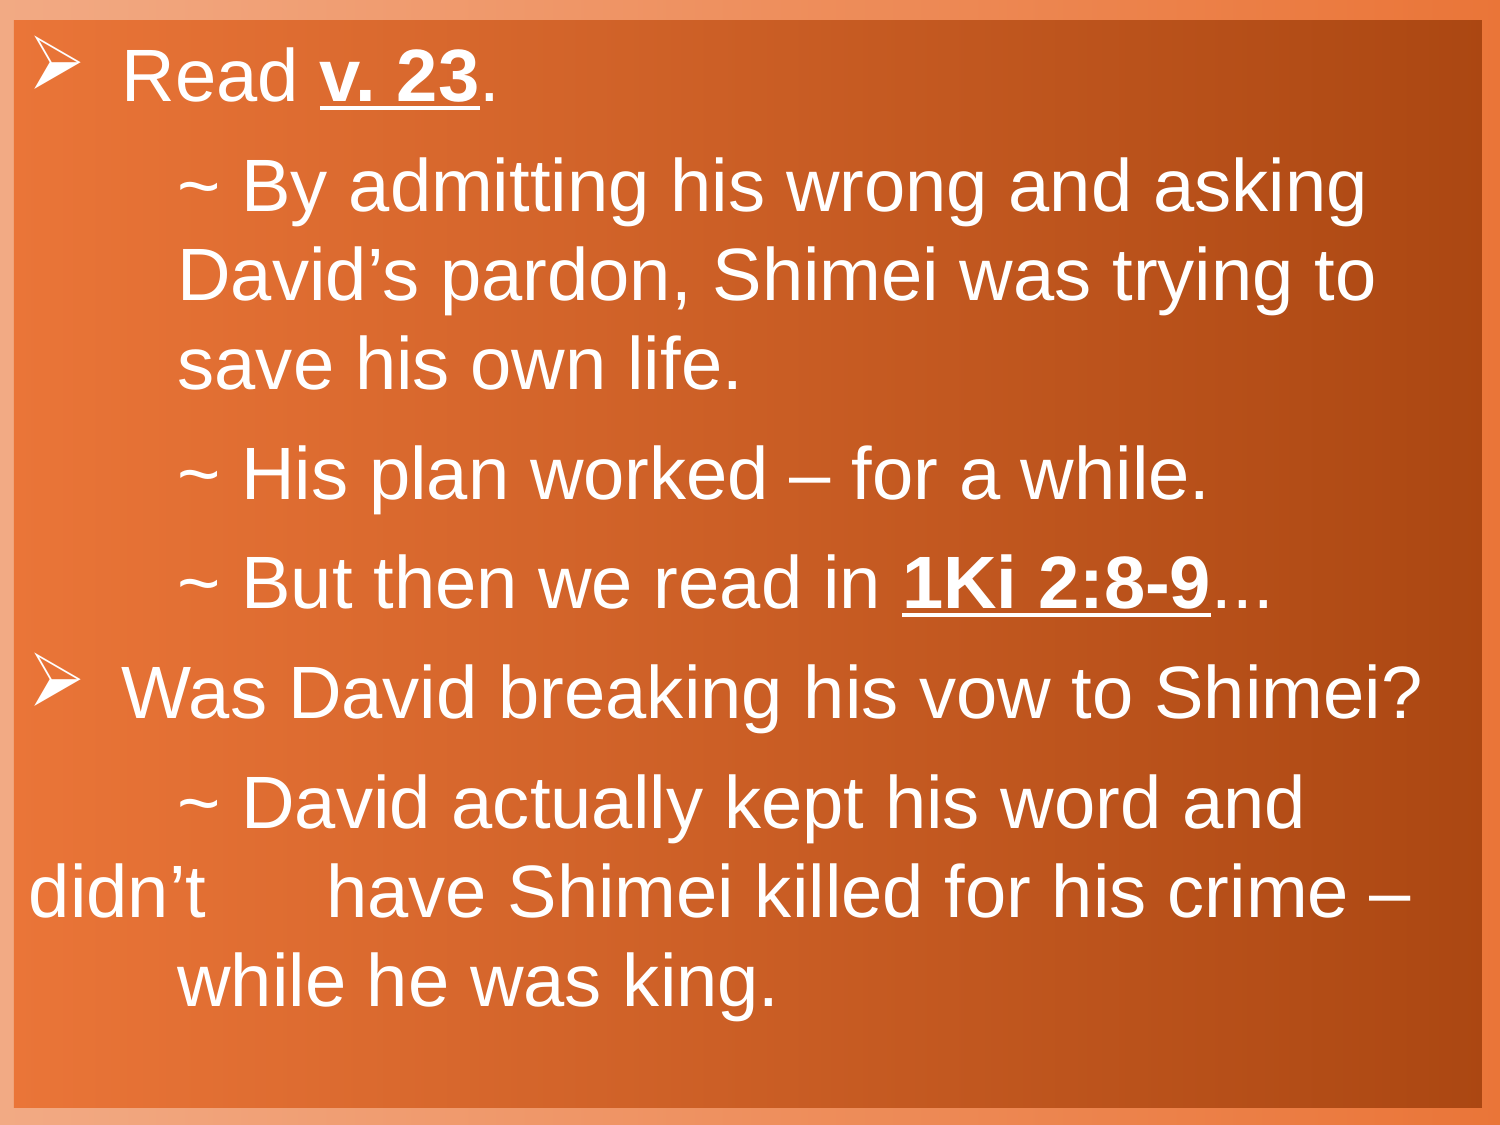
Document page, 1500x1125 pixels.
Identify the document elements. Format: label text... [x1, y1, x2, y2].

subtitle Read v. 23. ~ By admitting his wrong and asking David’s pardon, Shimei was trying to save his own life. ~ His plan worked – for a while. ~ But then we read in 1Ki 2:8-9... Was David breaking his vow to Shimei? ~ David actually kept his word and didn’t have Shimei killed for his crime – while he was king. [13, 20, 1482, 1108]
